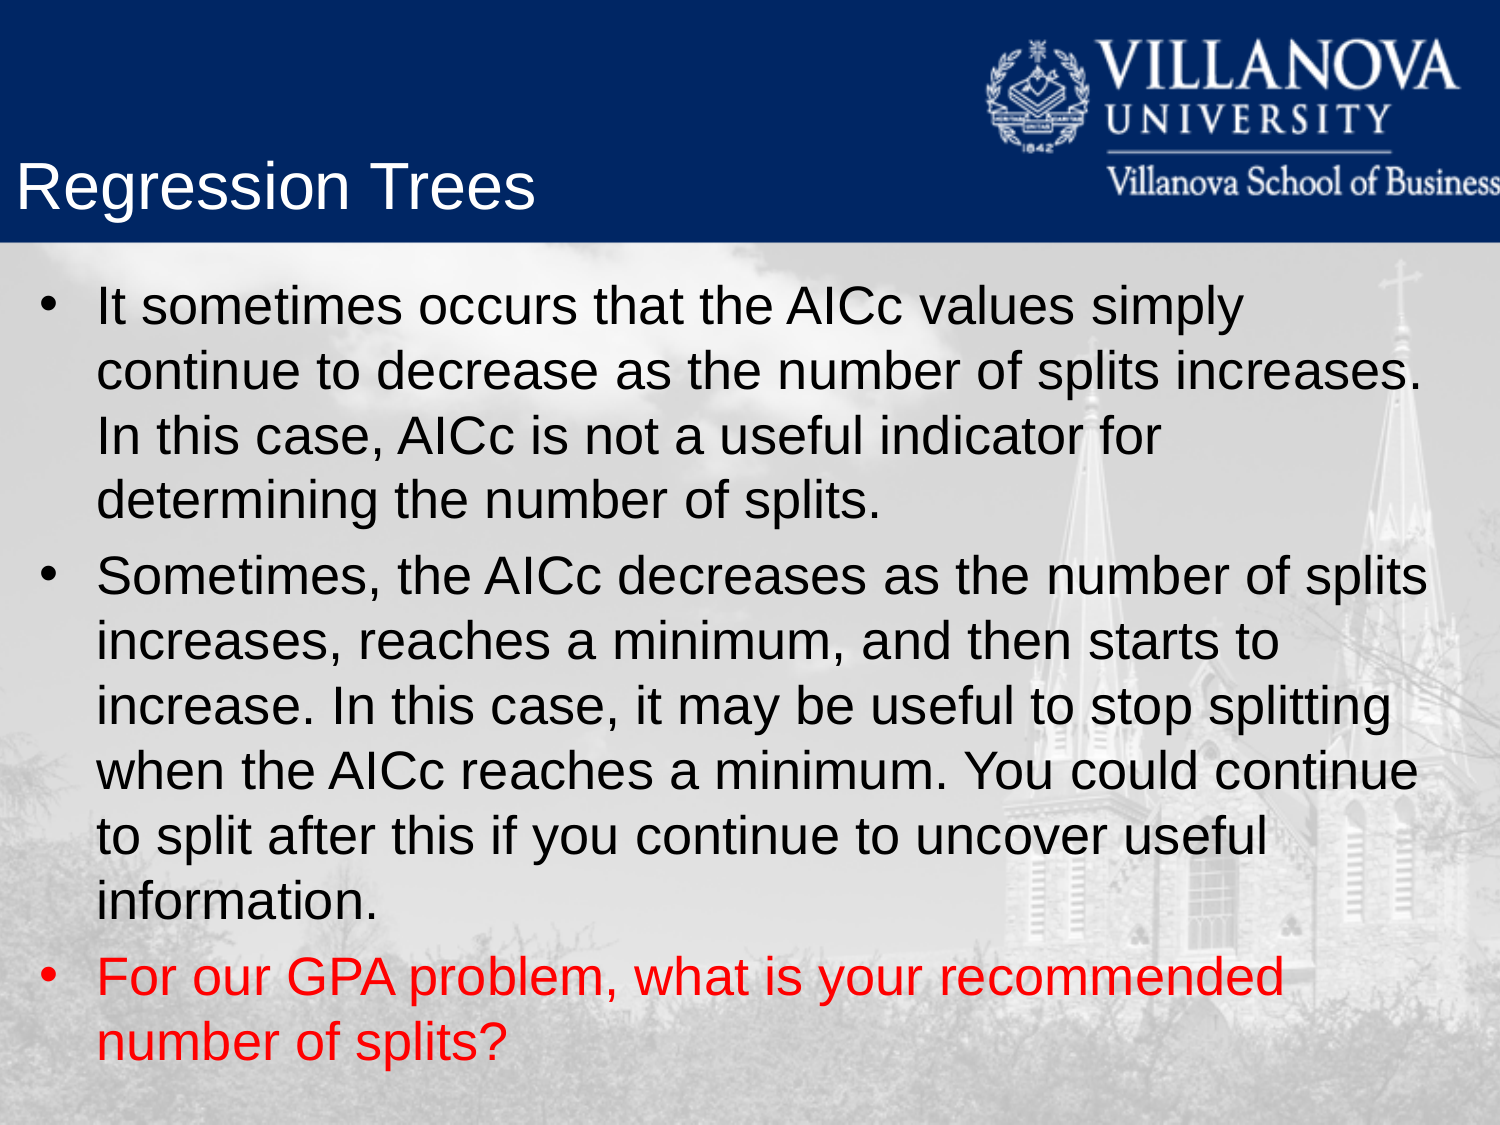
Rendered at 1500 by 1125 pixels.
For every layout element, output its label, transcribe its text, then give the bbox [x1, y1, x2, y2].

picture [0, 0, 1500, 1125]
text_box Regression Trees [0, 50, 1350, 238]
list It sometimes occurs that the AICc values simply continue to decrease as the number of splits increases. In this case, AICc is not a useful indicator for determining the number of splits. Sometimes, the AICc decreases as the number of splits increases, reaches a minimum, and then starts to increase. In this case, it may be useful to stop splitting when the AICc reaches a minimum. You could continue to split after this if you continue to uncover useful information. For our GPA problem, what is your recommended number of splits? [24, 262, 1475, 1000]
